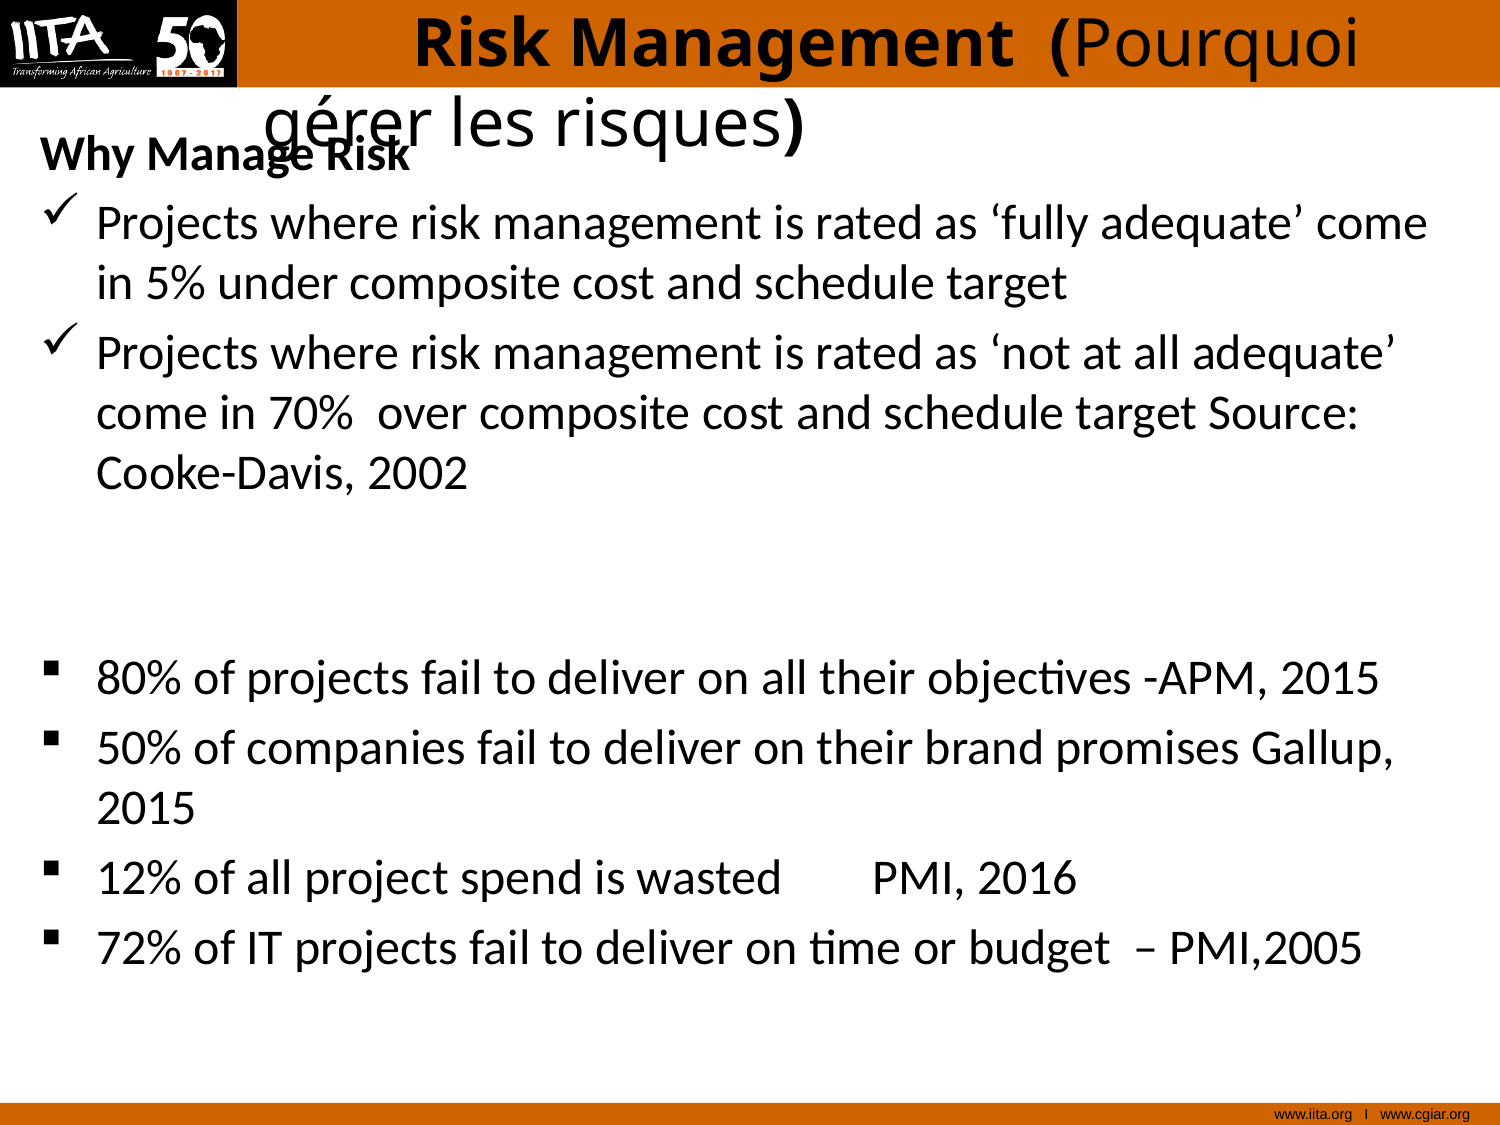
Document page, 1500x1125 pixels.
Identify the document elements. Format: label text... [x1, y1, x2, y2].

title Risk Management (Pourquoi gérer les risques) [262, 0, 1475, 88]
picture [11, 15, 225, 79]
list Why Manage Risk Projects where risk management is rated as ‘fully adequate’ come in 5% under composite cost and schedule target Projects where risk management is rated as ‘not at all adequate’ come in 70% over composite cost and schedule target Source: Cooke-Davis, 2002 80% of projects fail to deliver on all their objectives -APM, 2015 50% of companies fail to deliver on their brand promises Gallup, 2015 12% of all project spend is wasted PMI, 2016 72% of IT projects fail to deliver on time or budget – PMI,2005 [24, 112, 1475, 1075]
